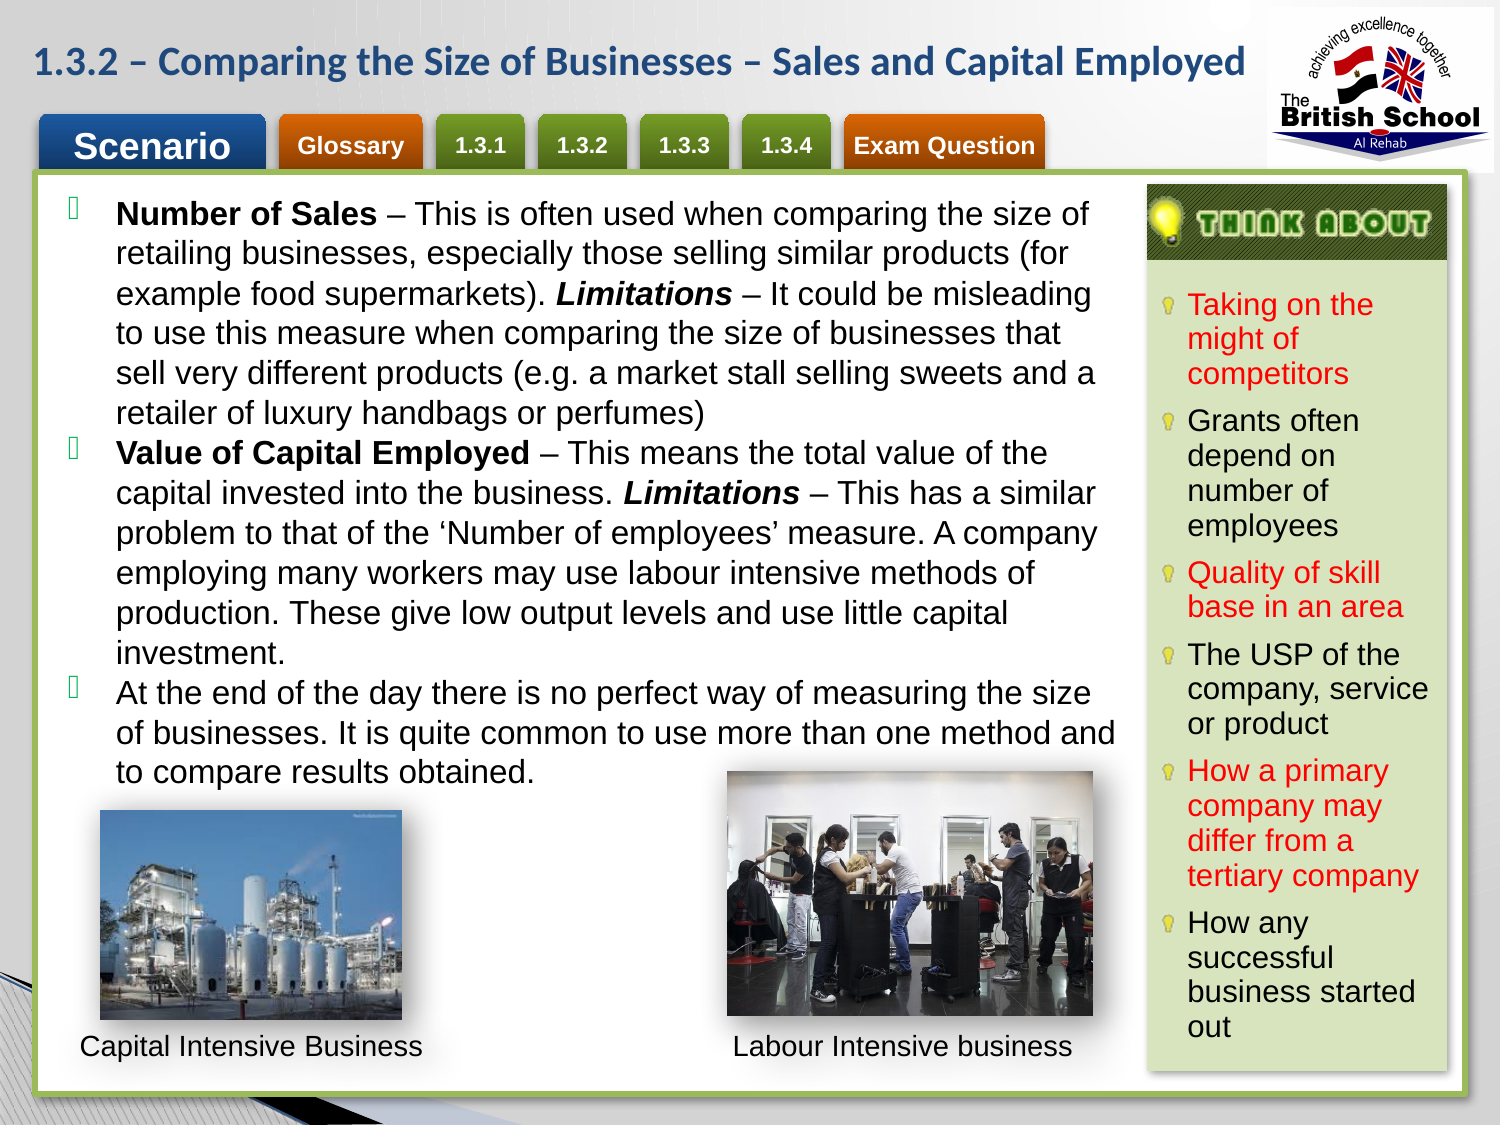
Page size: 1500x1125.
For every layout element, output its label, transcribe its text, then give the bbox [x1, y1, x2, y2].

text_box Number of Sales – This is often used when comparing the size of retailing businesses, especially those selling similar products (for example food supermarkets). Limitations – It could be misleading to use this measure when comparing the size of businesses that sell very different products (e.g. a market stall selling sweets and a retailer of luxury handbags or perfumes) Value of Capital Employed – This means the total value of the capital invested into the business. Limitations – This has a similar problem to that of the ‘Number of employees’ measure. A company employing many workers may use labour intensive methods of production. These give low output levels and use little capital investment. At the end of the day there is no perfect way of measuring the size of businesses. It is quite common to use more than one method and to compare results obtained. [53, 184, 1135, 798]
table_header [1147, 184, 1447, 260]
picture [1158, 561, 1177, 584]
picture [727, 771, 1093, 1016]
picture [1146, 193, 1436, 253]
picture [1158, 643, 1177, 666]
table_cell Taking on the might of competitors Grants often depend on number of employees Quality of skill base in an area The USP of the company, service or product How a primary company may differ from a tertiary company How any successful business started out [1147, 260, 1447, 1071]
picture [1158, 293, 1177, 316]
picture [1158, 911, 1177, 934]
picture [281, 1114, 303, 1125]
picture [1158, 409, 1177, 432]
title 1.3.2 – Comparing the Size of Businesses – Sales and Capital Employed [17, 7, 1282, 110]
picture [1158, 760, 1177, 782]
text_box Capital Intensive Business Labour Intensive business [64, 1019, 1093, 1070]
picture [1267, 7, 1495, 173]
picture [100, 810, 402, 1021]
